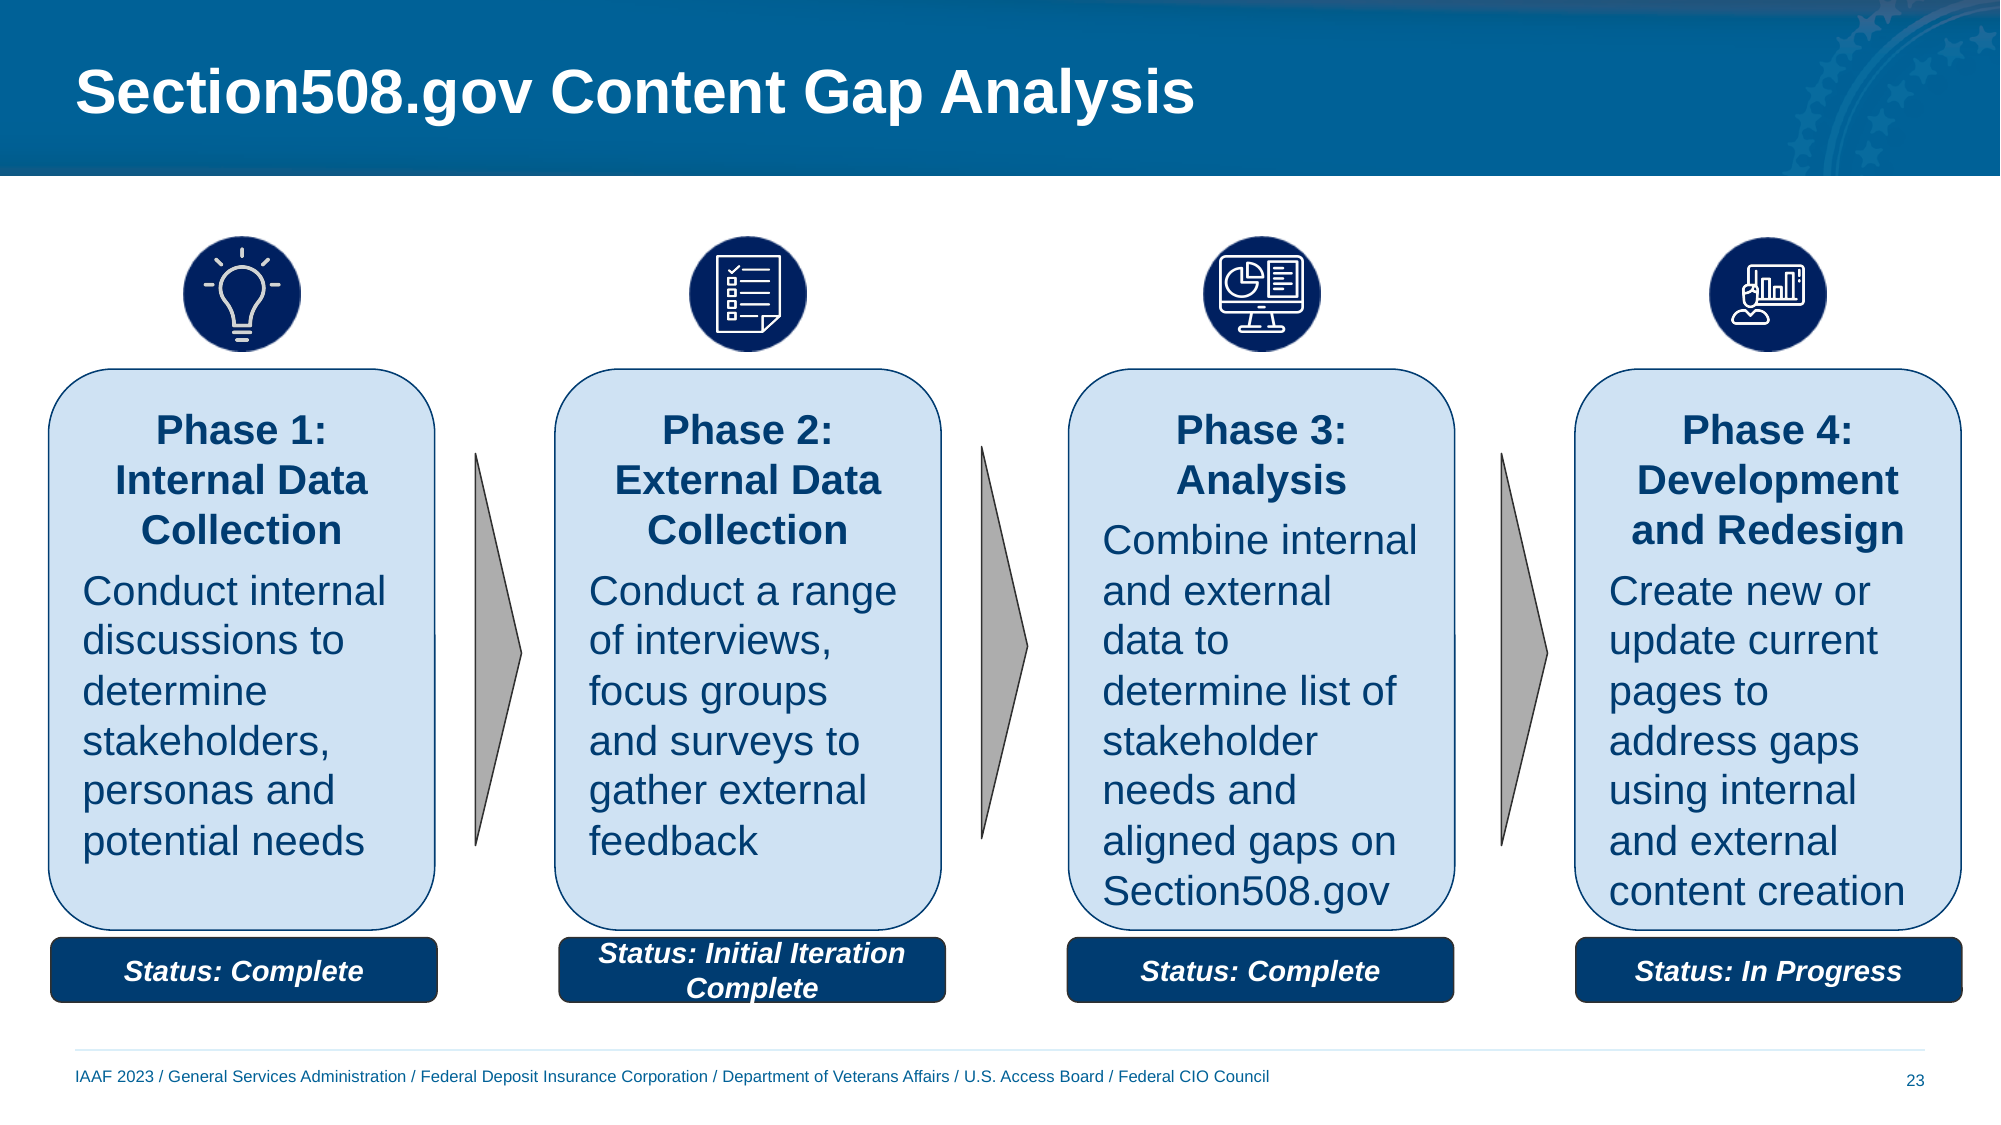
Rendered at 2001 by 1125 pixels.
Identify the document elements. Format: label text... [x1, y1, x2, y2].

text_box Status: Complete [1067, 937, 1454, 1003]
text_box Status: In Progress [1575, 937, 1962, 1003]
text_box Phase 1: Internal Data Collection Conduct internal discussions to determine stakeholders, personas and potential needs [48, 369, 435, 931]
text_box [981, 446, 1028, 839]
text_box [689, 236, 807, 352]
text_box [1709, 237, 1827, 353]
text_box Phase 2: External Data Collection Conduct a range of interviews, focus groups and surveys to gather external feedback [554, 369, 942, 931]
text_box [1501, 453, 1548, 846]
picture [0, 168, 666, 176]
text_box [182, 236, 301, 352]
slide_number 23 [1880, 1065, 1925, 1095]
text_box Phase 4: Development and Redesign Create new or update current pages to address gaps using internal and external content creation [1574, 369, 1962, 931]
text_box Status: Complete [50, 937, 438, 1003]
picture [0, 0, 2000, 176]
text_box [475, 453, 522, 846]
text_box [1202, 236, 1321, 352]
title Section508.gov Content Gap Analysis [75, 52, 1800, 128]
text_box Status: Initial Iteration Complete [559, 937, 946, 1003]
text_box Phase 3: Analysis Combine internal and external data to determine list of stakeholder needs and aligned gaps on Section508.gov [1068, 369, 1455, 931]
